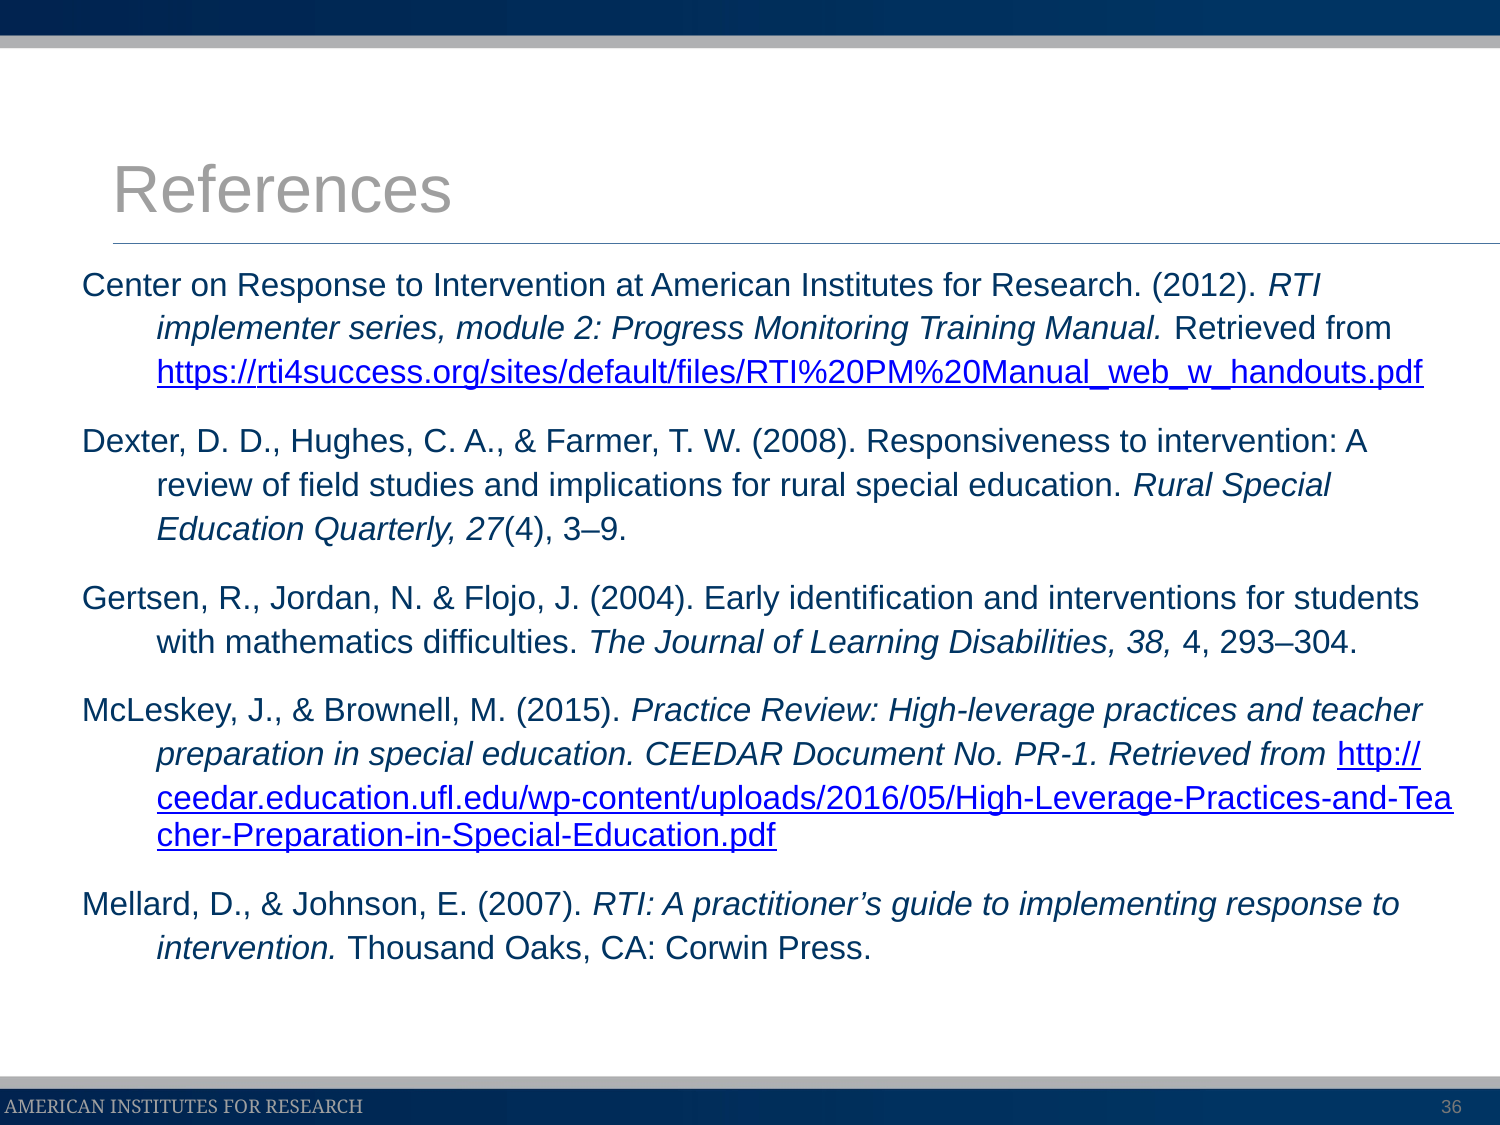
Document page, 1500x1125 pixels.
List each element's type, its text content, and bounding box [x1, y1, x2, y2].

list Center on Response to Intervention at American Institutes for Research. (2012). RTI implementer series, module 2: Progress Monitoring Training Manual. Retrieved from https://rti4success.org/sites/default/files/RTI%20PM%20Manual_web_w_handouts.pdf Dexter, D. D., Hughes, C. A., & Farmer, T. W. (2008). Responsiveness to intervention: A review of field studies and implications for rural special education. Rural Special Education Quarterly, 27(4), 3–9. Gertsen, R., Jordan, N. & Flojo, J. (2004). Early identification and interventions for students with mathematics difficulties. The Journal of Learning Disabilities, 38, 4, 293–304. McLeskey, J., & Brownell, M. (2015). Practice Review: High-leverage practices and teacher preparation in special education. CEEDAR Document No. PR-1. Retrieved from http://ceedar.education.ufl.edu/wp-content/uploads/2016/05/High-Leverage-Practices-and-Teacher-Preparation-in-Special-Education.pdf Mellard, D., & Johnson, E. (2007). RTI: A practitioner’s guide to implementing response to intervention. Thousand Oaks, CA: Corwin Press. [80, 258, 1463, 1079]
slide_number 36 [1438, 1095, 1462, 1118]
title References [112, 144, 1463, 226]
picture [0, 0, 1500, 1125]
